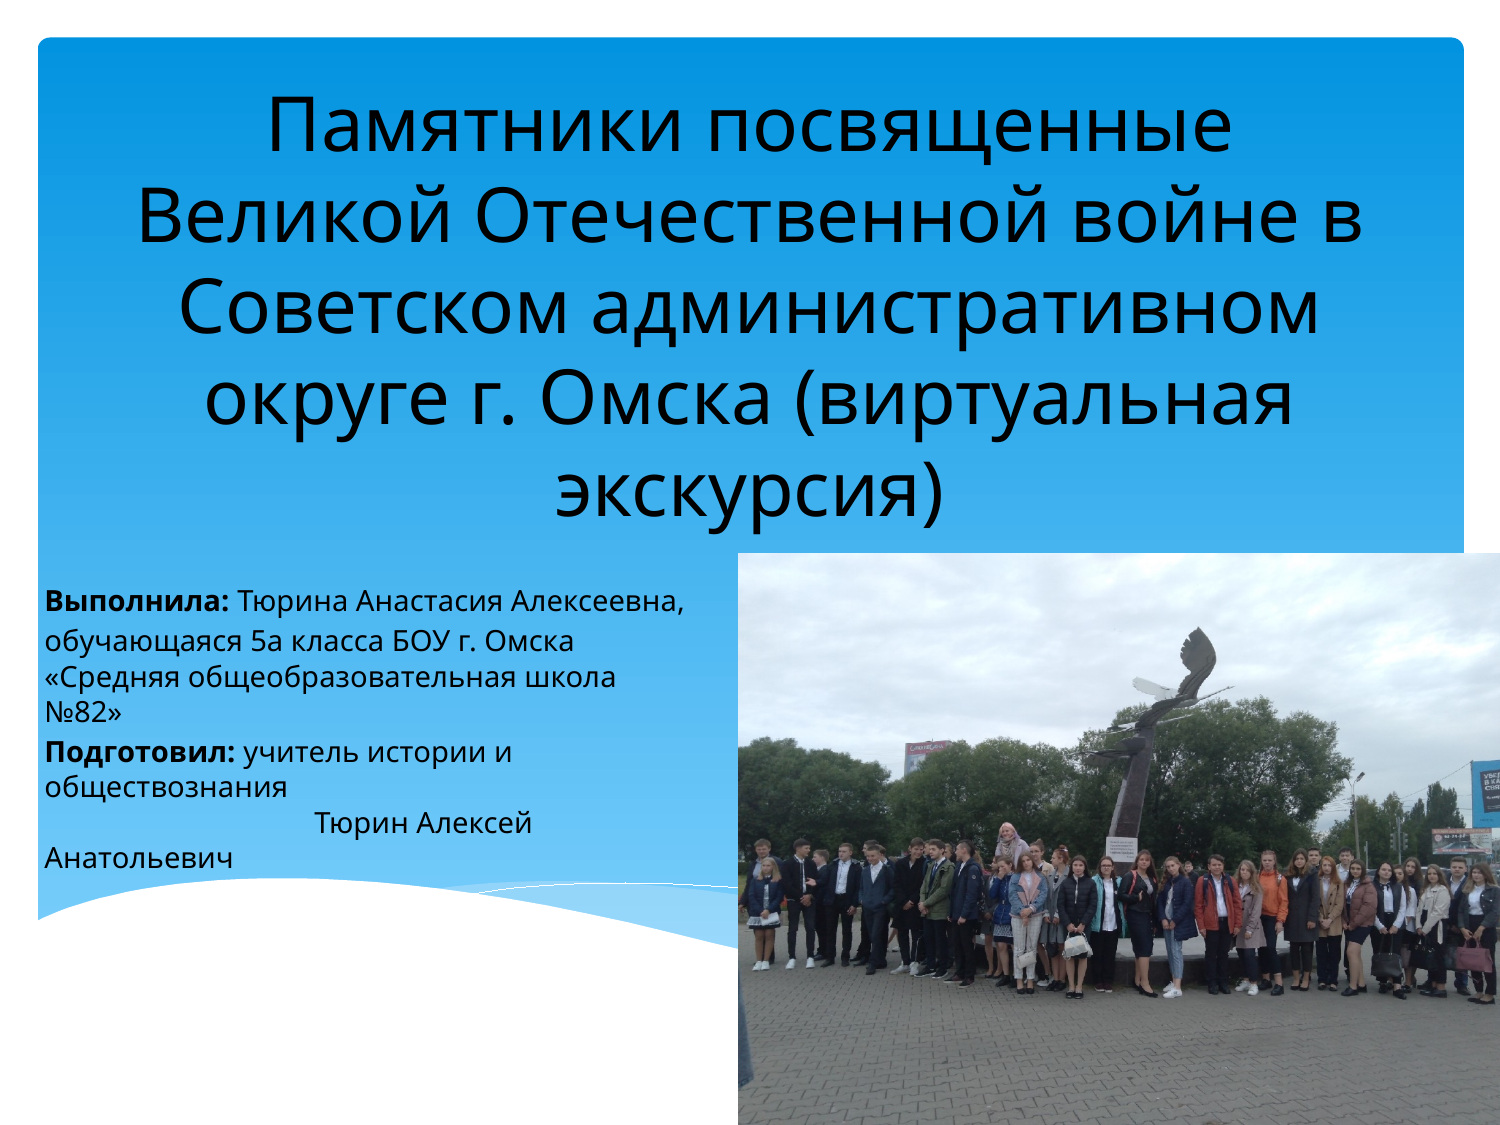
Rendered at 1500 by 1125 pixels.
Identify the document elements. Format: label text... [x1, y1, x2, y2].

title Памятники посвященные Великой Отечественной войне в Советском административном округе г. Омска (виртуальная экскурсия) [112, 66, 1388, 539]
subtitle Выполнила: Тюрина Анастасия Алексеевна, обучающаяся 5а класса БОУ г. Омска «Средняя общеобразовательная школа №82» Подготовил: учитель истории и обществознания Тюрин Алексей Анатольевич [29, 574, 703, 894]
picture [737, 553, 1500, 1125]
